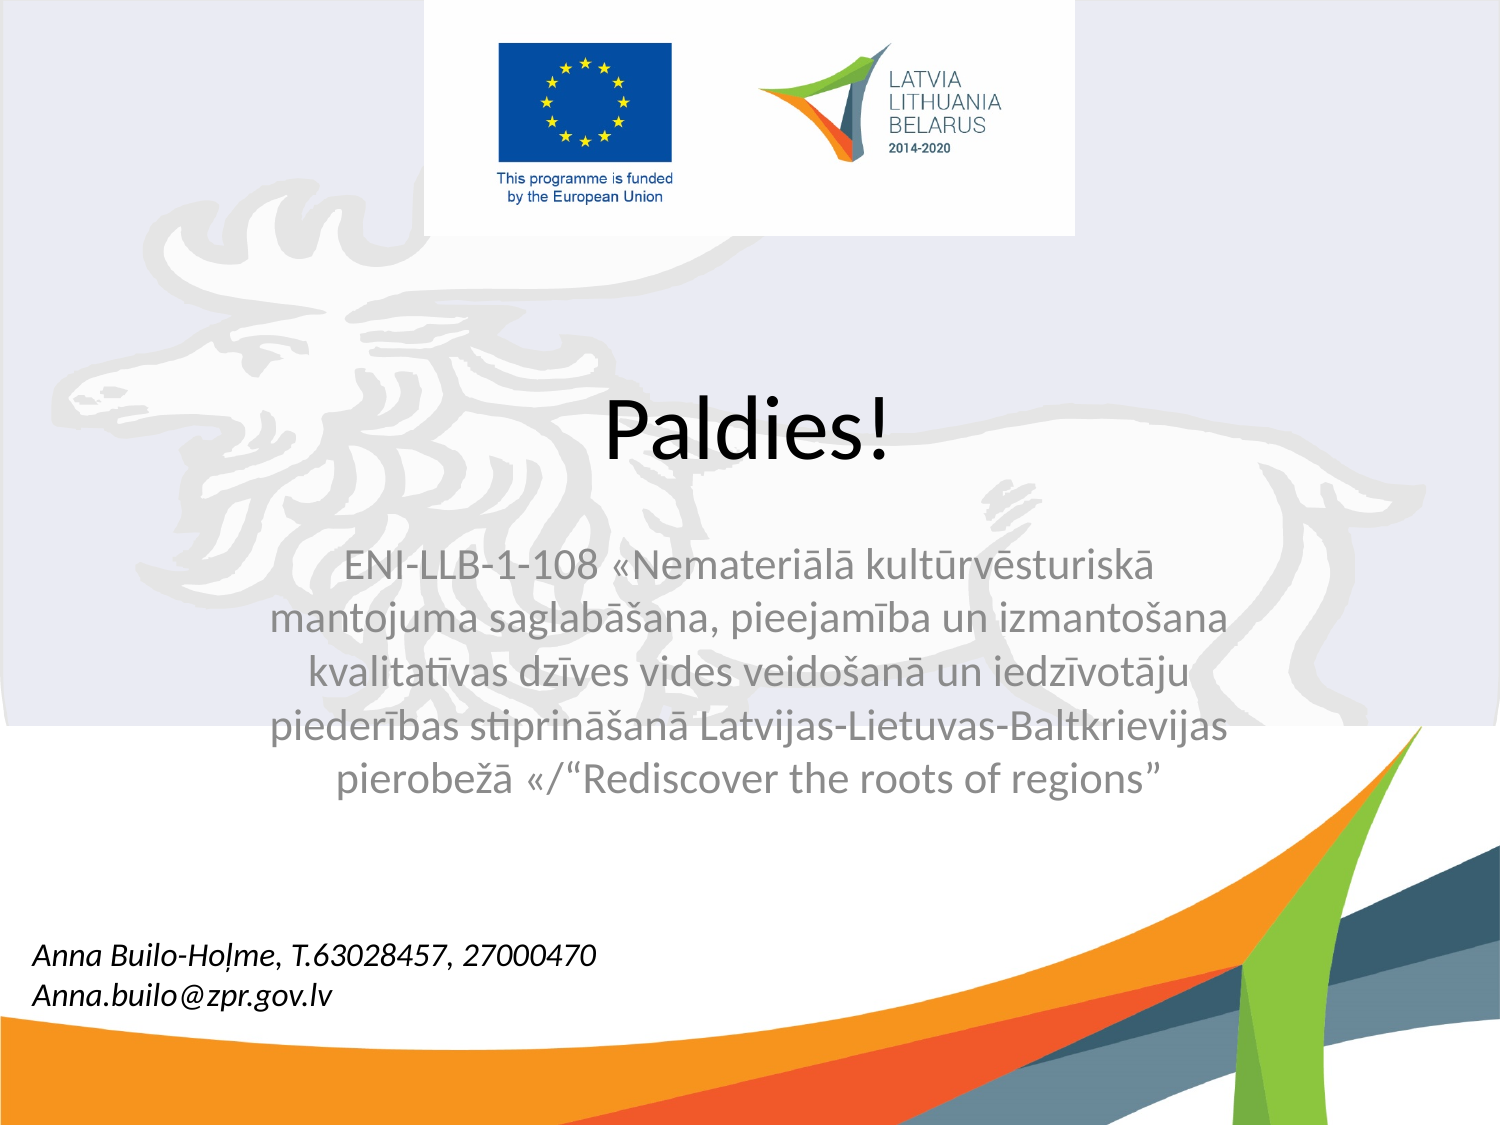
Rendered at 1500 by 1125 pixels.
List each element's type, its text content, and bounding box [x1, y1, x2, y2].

subtitle ENI-LLB-1-108 «Nemateriālā kultūrvēsturiskā mantojuma saglabāšana, pieejamība un izmantošana kvalitatīvas dzīves vides veidošanā un iedzīvotāju piederības stiprināšanā Latvijas-Lietuvas-Baltkrievijas pierobežā «/“Rediscover the roots of regions” [224, 527, 1275, 725]
picture [424, 0, 1075, 237]
picture [0, 726, 1500, 1125]
title Paldies! [112, 302, 1388, 544]
